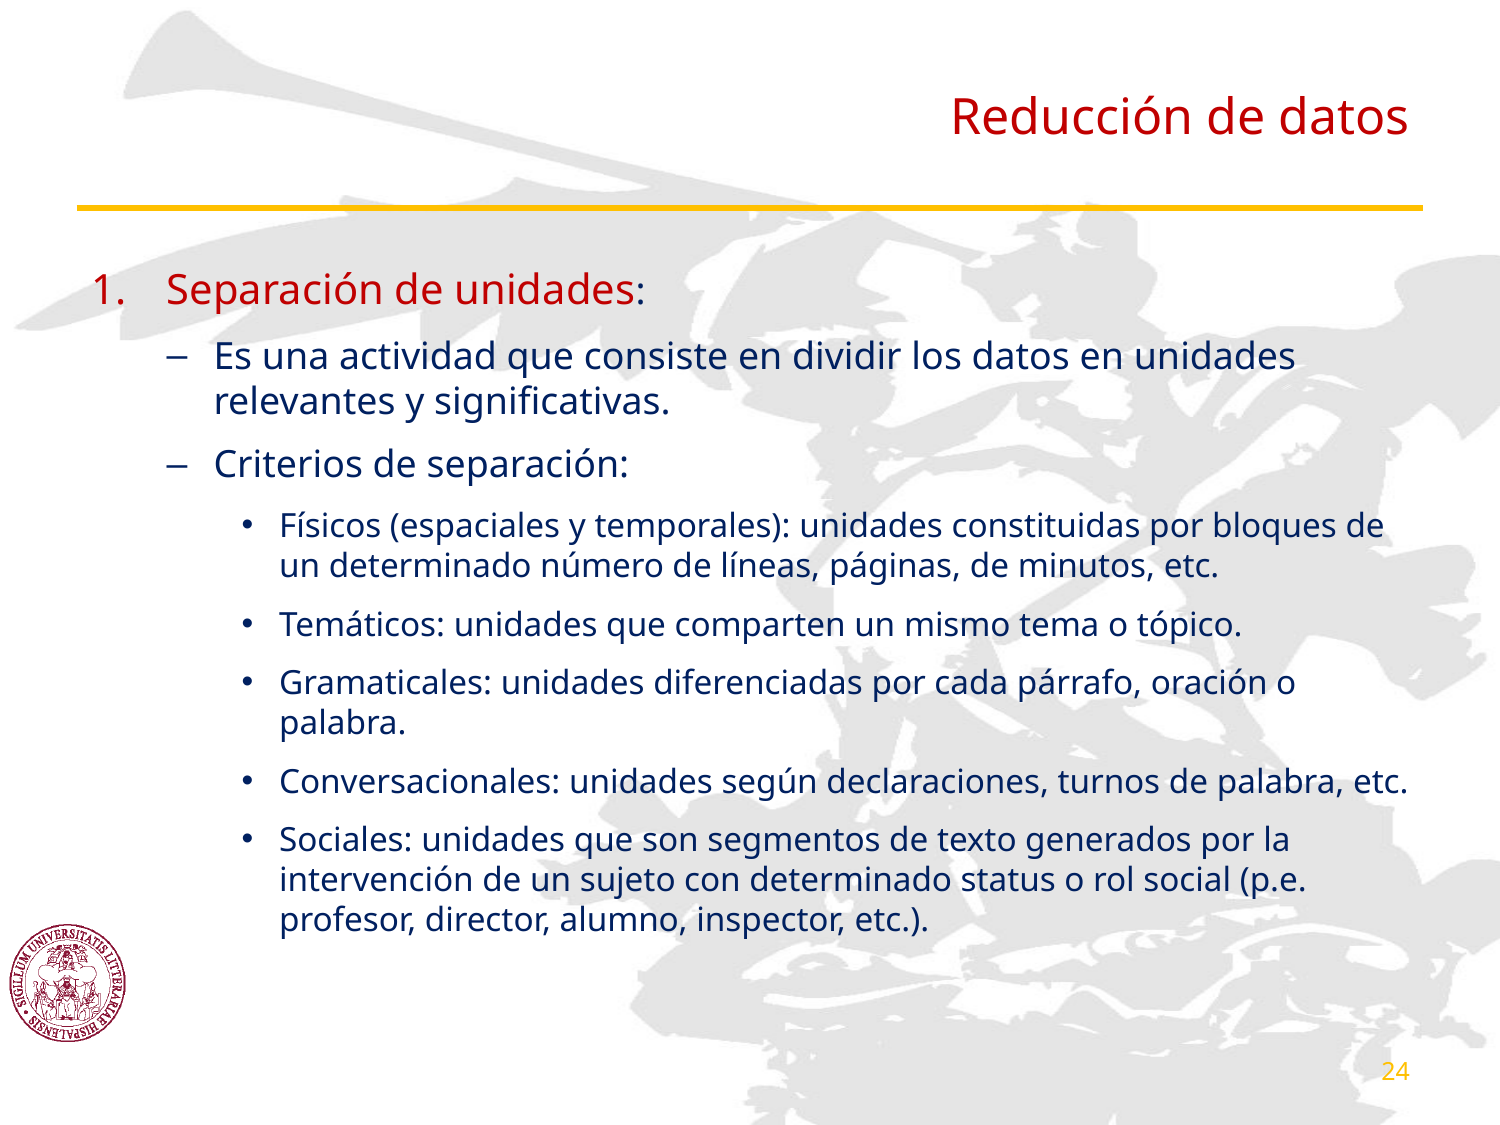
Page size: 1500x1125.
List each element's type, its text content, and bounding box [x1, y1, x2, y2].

title Reducción de datos [88, 45, 1425, 185]
slide_number 24 [1074, 1042, 1425, 1103]
picture [0, 0, 1500, 1125]
list Separación de unidades: Es una actividad que consiste en dividir los datos en unidades relevantes y significativas. Criterios de separación: Físicos (espaciales y temporales): unidades constituidas por bloques de un determinado número de líneas, páginas, de minutos, etc. Temáticos: unidades que comparten un mismo tema o tópico. Gramaticales: unidades diferenciadas por cada párrafo, oración o palabra. Conversacionales: unidades según declaraciones, turnos de palabra, etc. Sociales: unidades que son segmentos de texto generados por la intervención de un sujeto con determinado status o rol social (p.e. profesor, director, alumno, inspector, etc.). [76, 255, 1427, 998]
